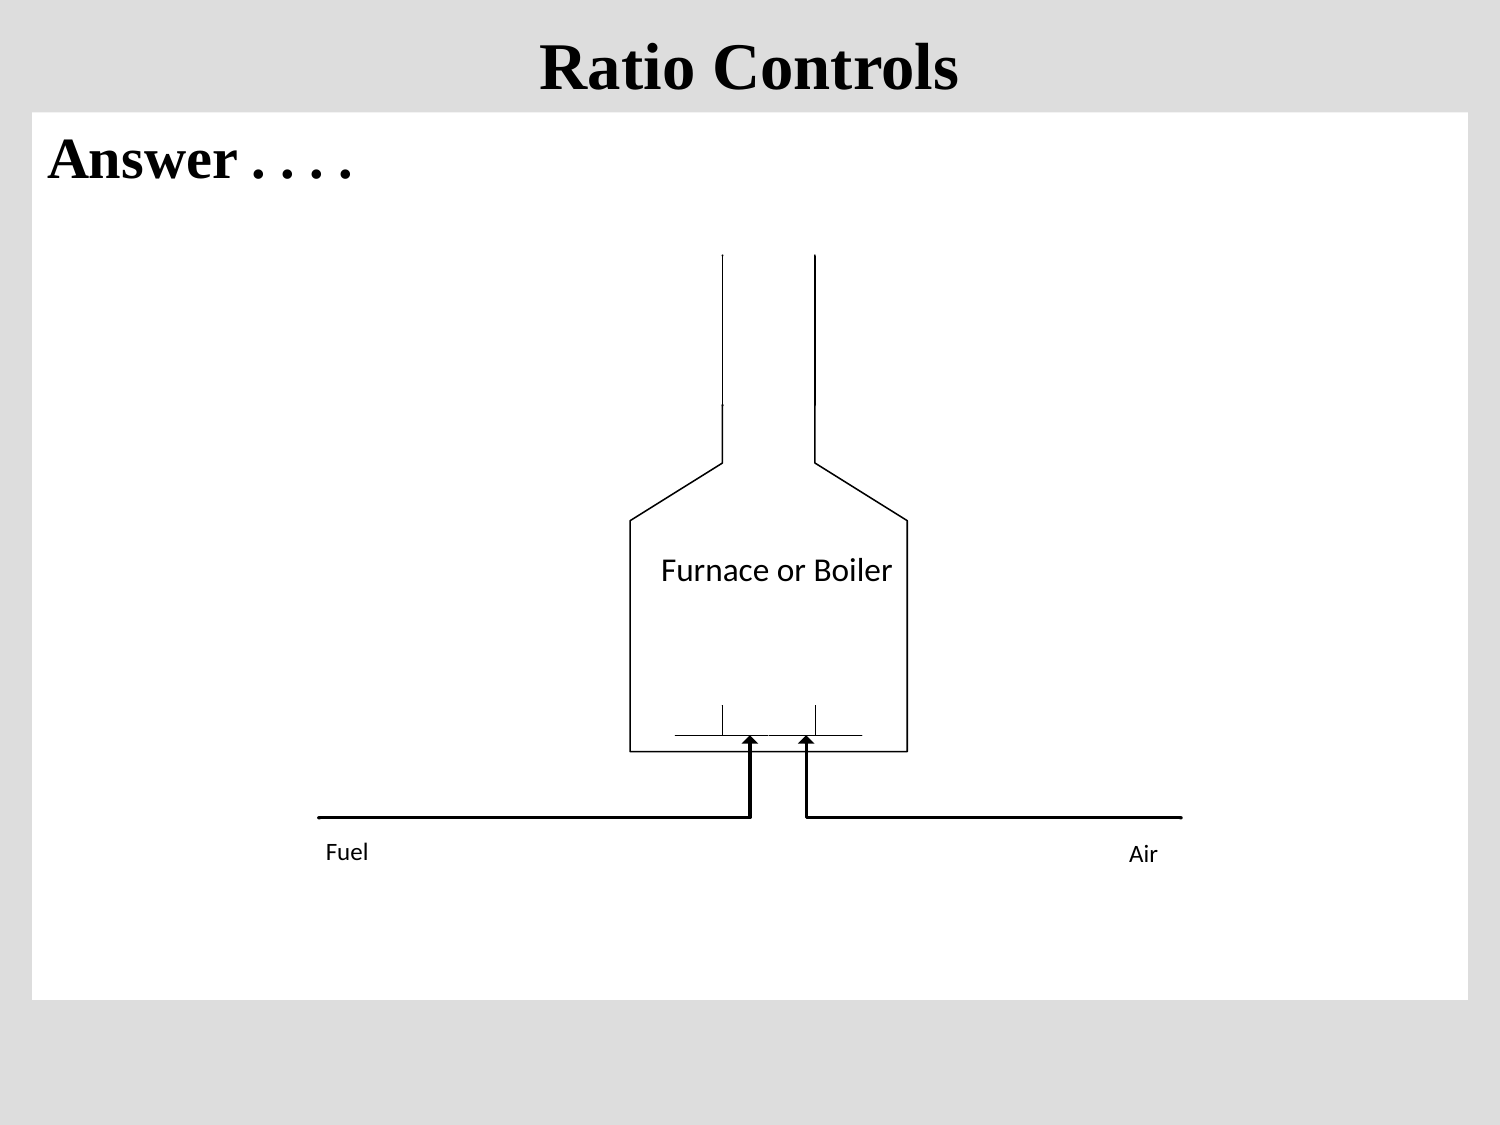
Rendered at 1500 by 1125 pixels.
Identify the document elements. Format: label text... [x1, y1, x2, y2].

subtitle Answer . . . . [32, 112, 1468, 1000]
title Ratio Controls [43, 12, 1457, 112]
picture [314, 251, 1186, 873]
